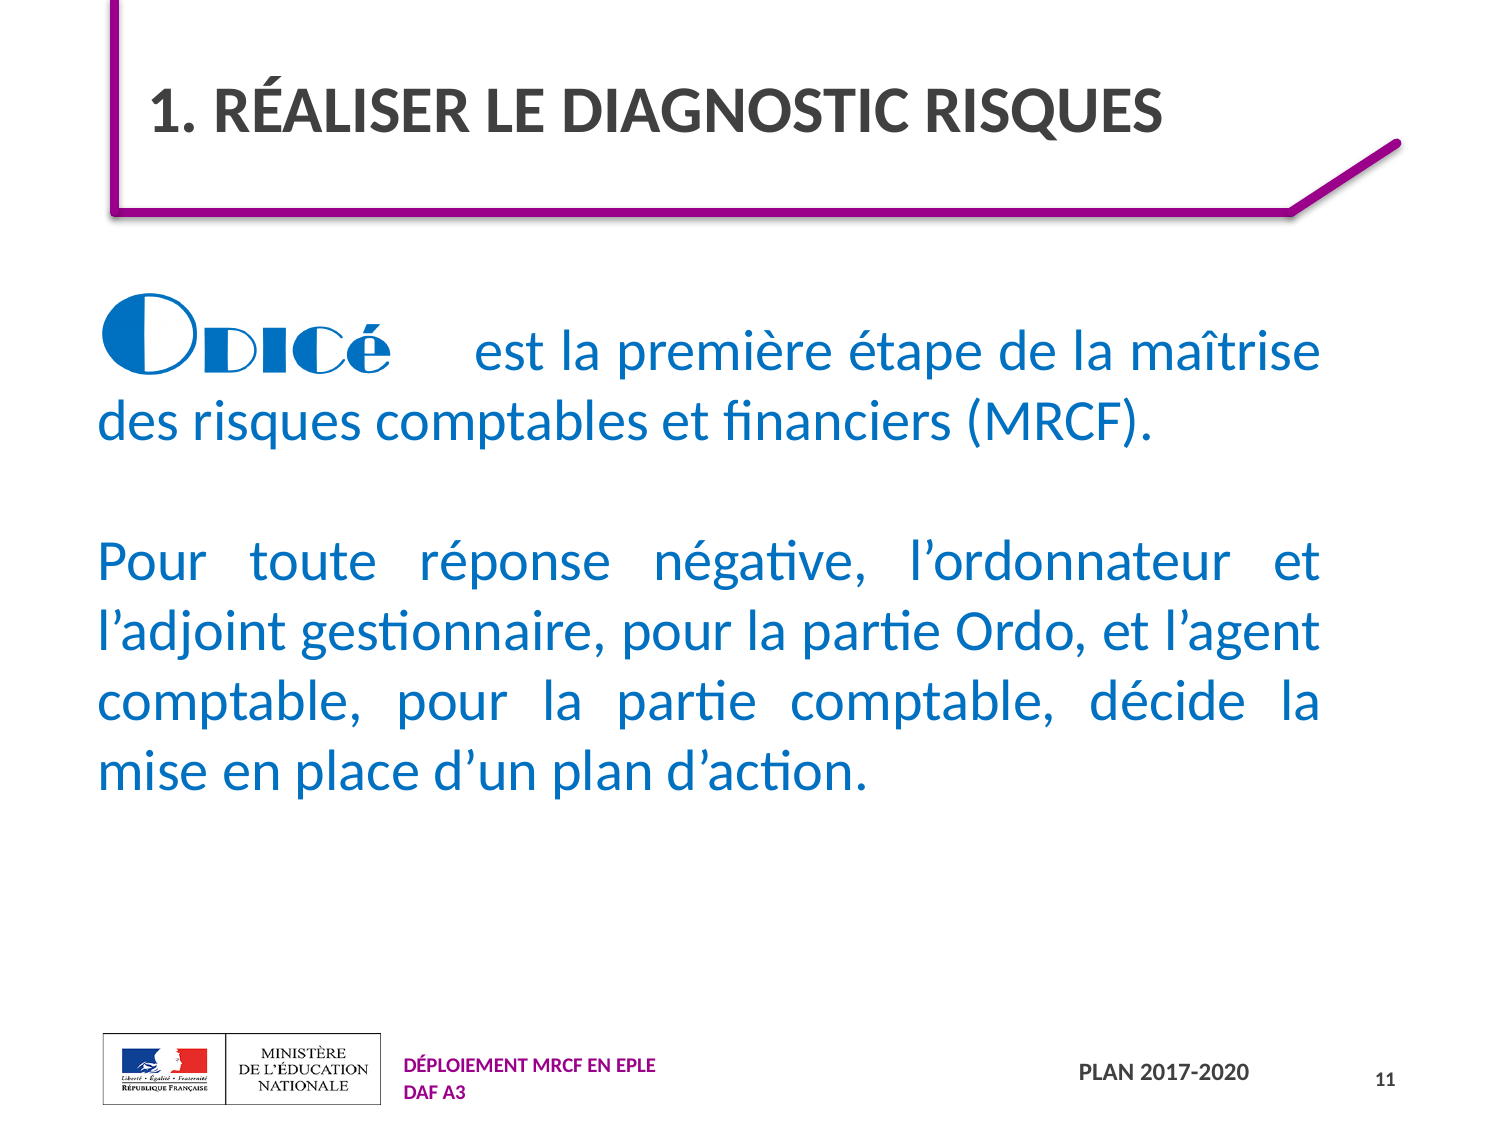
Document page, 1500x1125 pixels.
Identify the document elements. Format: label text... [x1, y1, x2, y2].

picture [102, 1033, 381, 1105]
picture [97, 288, 396, 380]
title 1. réaliser le diagnostic RISQUES [132, 0, 1425, 212]
text_box est la première étape de la maîtrise des risques comptables et financiers (MRCF). Pour toute réponse négative, l’ordonnateur et l’adjoint gestionnaire, pour la partie Ordo, et l’agent comptable, pour la partie comptable, décide la mise en place d’un plan d’action. [82, 305, 1337, 810]
slide_number 11 [1336, 1048, 1411, 1109]
